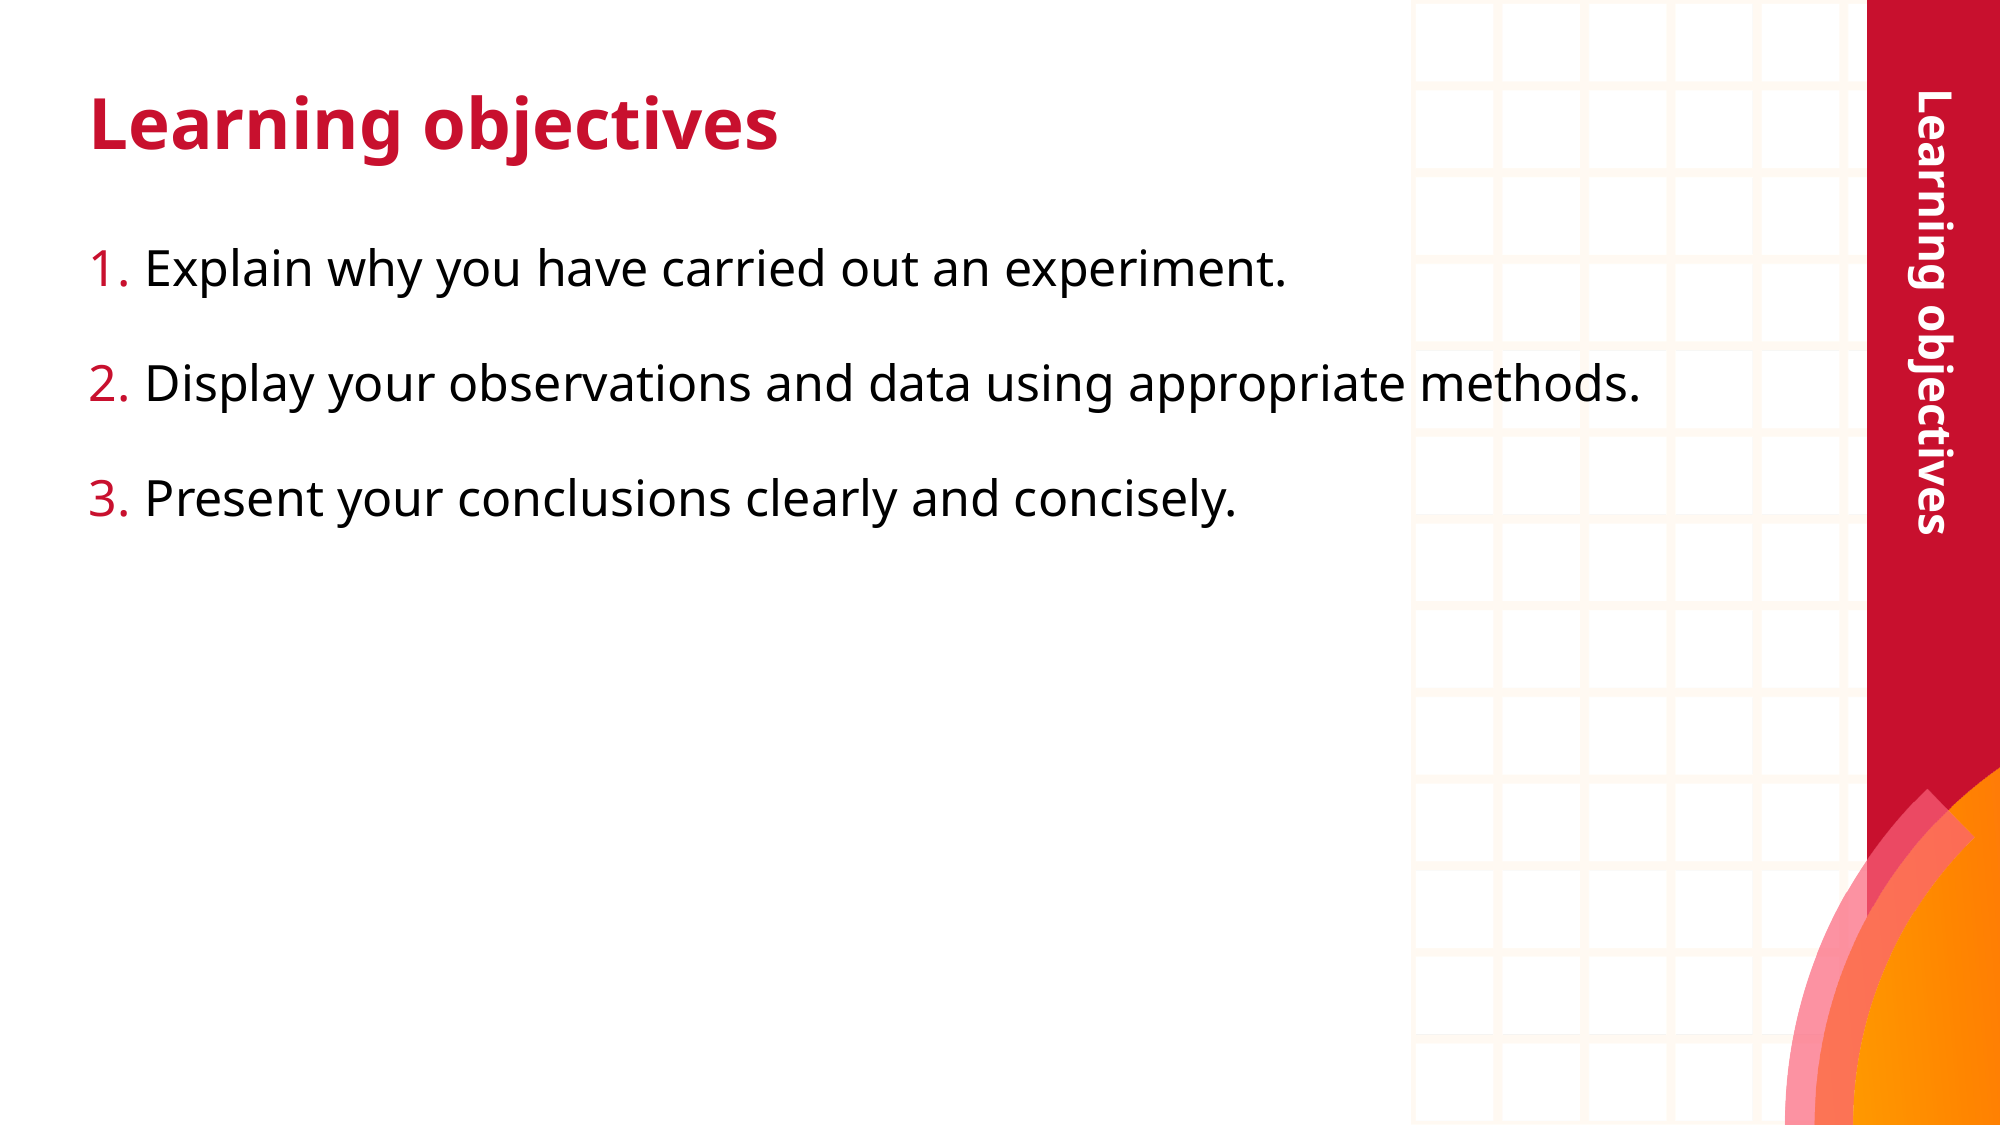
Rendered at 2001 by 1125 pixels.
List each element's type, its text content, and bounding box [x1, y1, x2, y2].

picture [1411, 0, 2000, 1125]
list Explain why you have carried out an experiment. Display your observations and data using appropriate methods. Present your conclusions clearly and concisely. [88, 206, 1743, 1034]
title Learning objectives [88, 88, 1743, 161]
text_box Learning objectives [1867, 88, 2000, 765]
